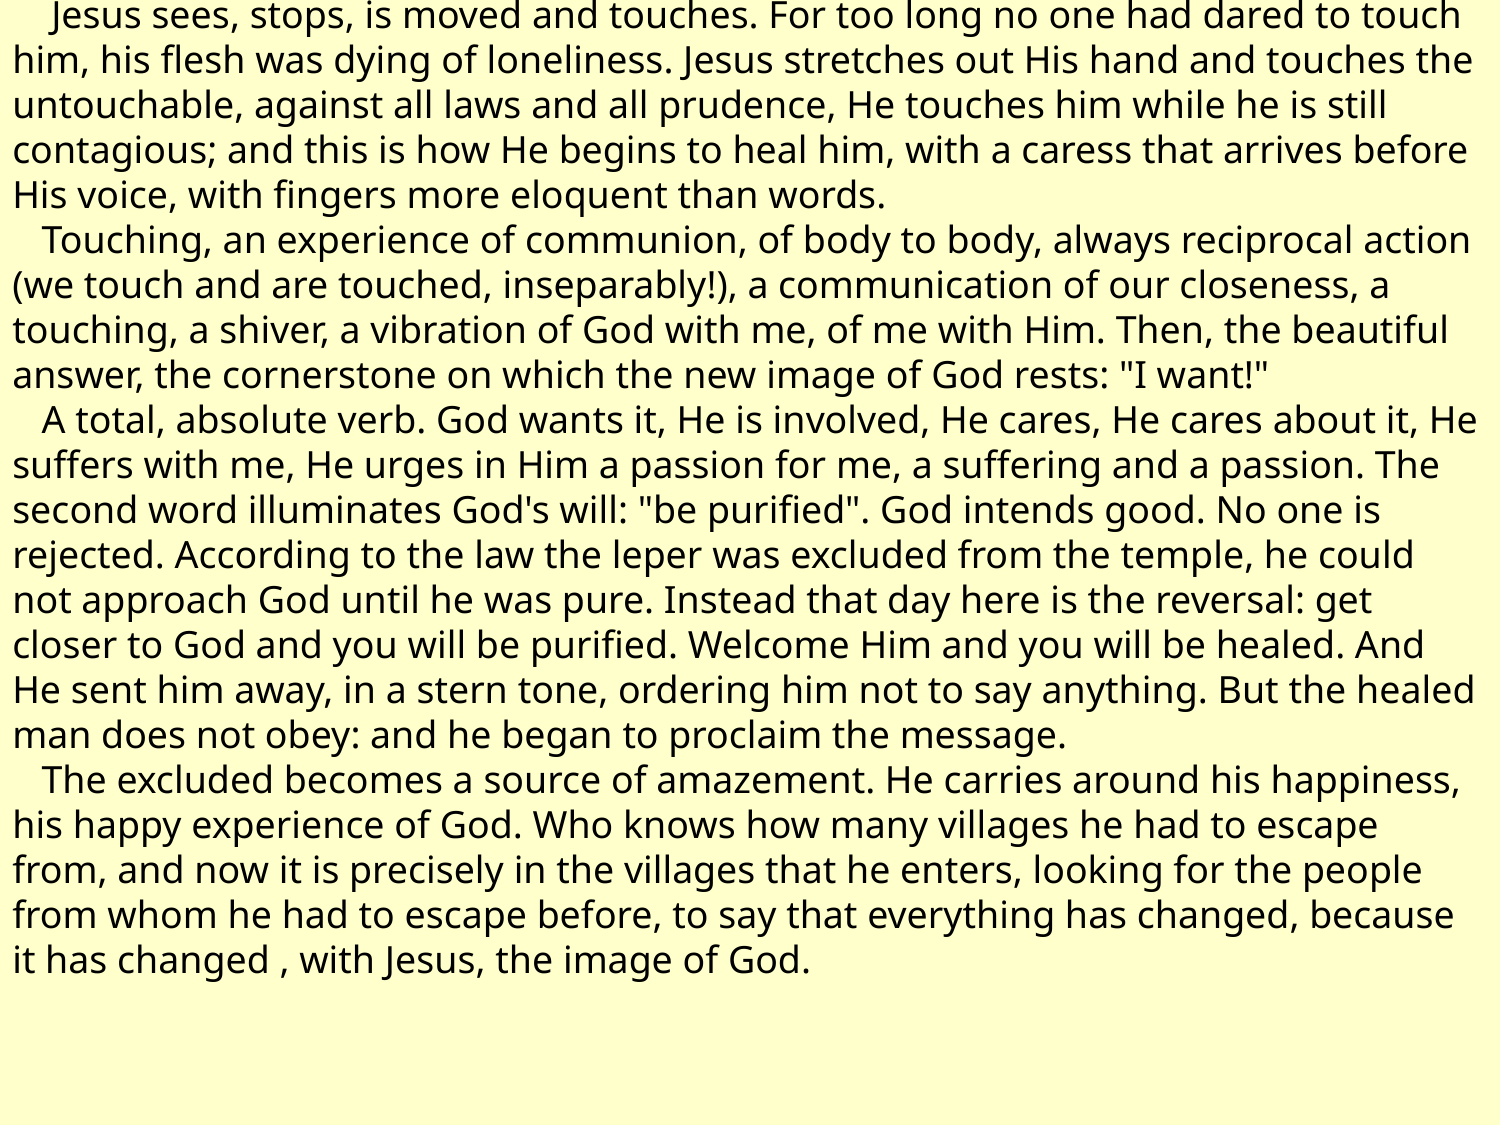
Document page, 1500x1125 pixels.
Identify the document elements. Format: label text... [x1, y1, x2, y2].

text_box Jesus sees, stops, is moved and touches. For too long no one had dared to touch him, his flesh was dying of loneliness. Jesus stretches out His hand and touches the untouchable, against all laws and all prudence, He touches him while he is still contagious; and this is how He begins to heal him, with a caress that arrives before His voice, with fingers more eloquent than words. Touching, an experience of communion, of body to body, always reciprocal action (we touch and are touched, inseparably!), a communication of our closeness, a touching, a shiver, a vibration of God with me, of me with Him. Then, the beautiful answer, the cornerstone on which the new image of God rests: "I want!" A total, absolute verb. God wants it, He is involved, He cares, He cares about it, He suffers with me, He urges in Him a passion for me, a suffering and a passion. The second word illuminates God's will: "be purified". God intends good. No one is rejected. According to the law the leper was excluded from the temple, he could not approach God until he was pure. Instead that day here is the reversal: get closer to God and you will be purified. Welcome Him and you will be healed. And He sent him away, in a stern tone, ordering him not to say anything. But the healed man does not obey: and he began to proclaim the message. The excluded becomes a source of amazement. He carries around his happiness, his happy experience of God. Who knows how many villages he had to escape from, and now it is precisely in the villages that he enters, looking for the people from whom he had to escape before, to say that everything has changed, because it has changed , with Jesus, the image of God. [0, 0, 1498, 989]
